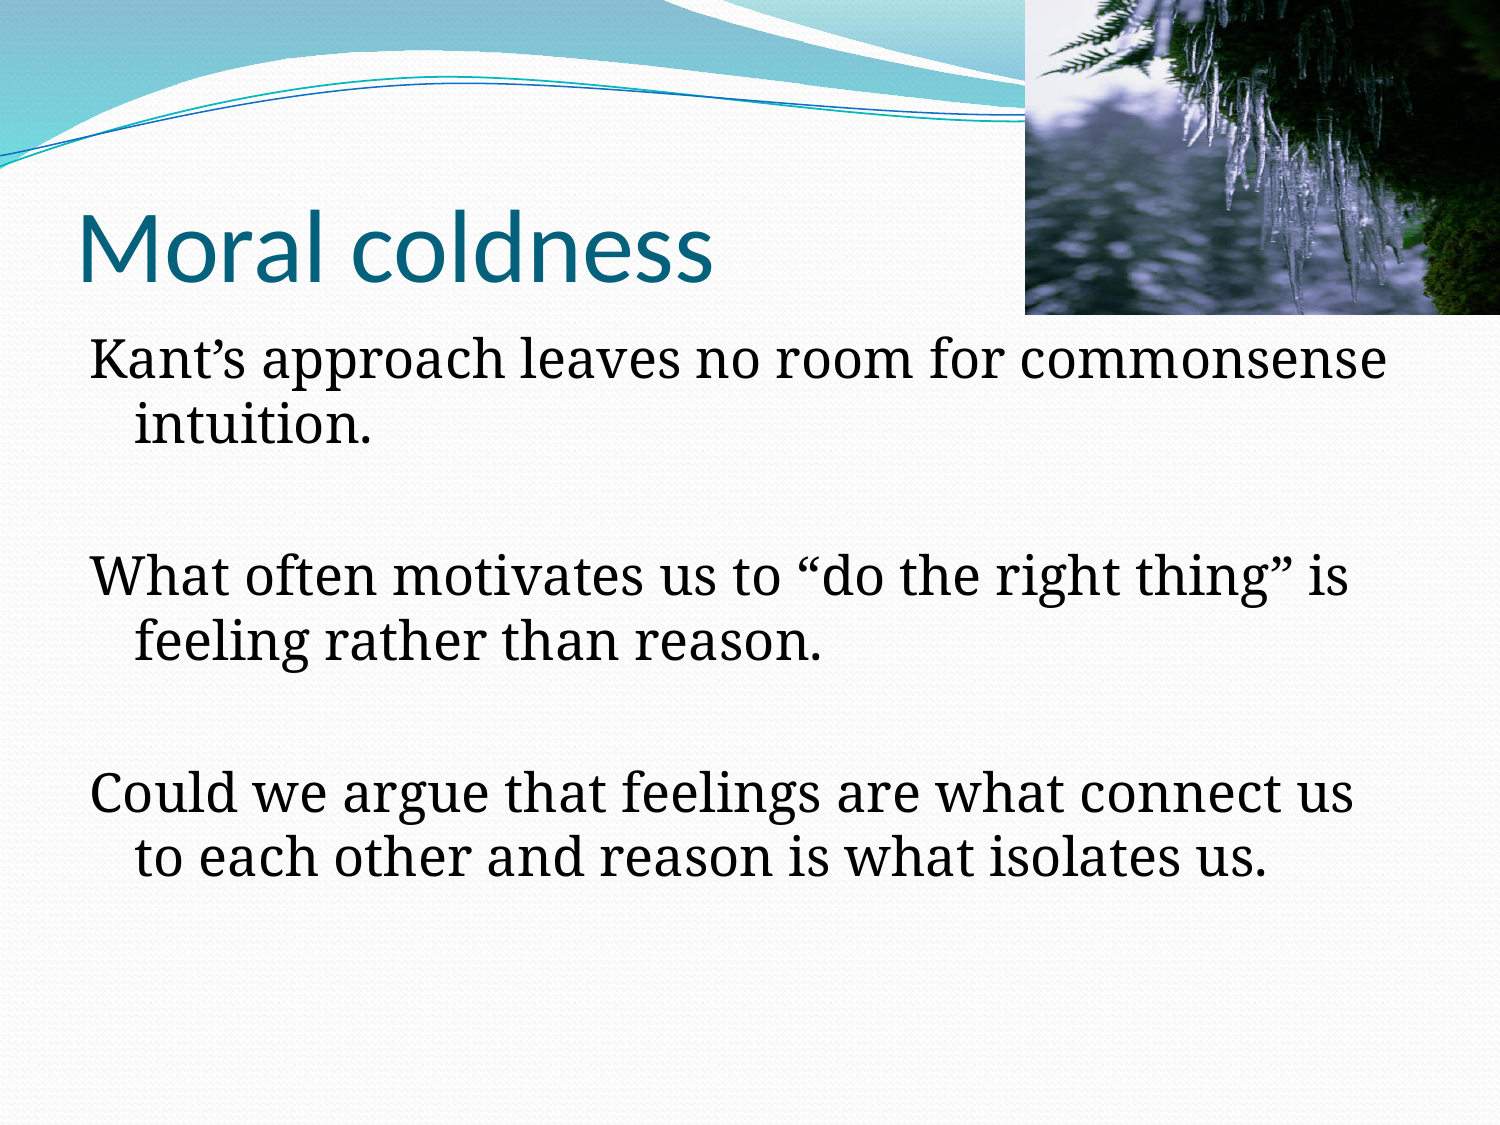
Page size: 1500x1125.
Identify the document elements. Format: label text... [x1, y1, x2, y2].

list Kant’s approach leaves no room for commonsense intuition. What often motivates us to “do the right thing” is feeling rather than reason. Could we argue that feelings are what connect us to each other and reason is what isolates us. [75, 317, 1425, 1038]
title Moral coldness [75, 115, 1017, 303]
picture [1024, 0, 1500, 316]
